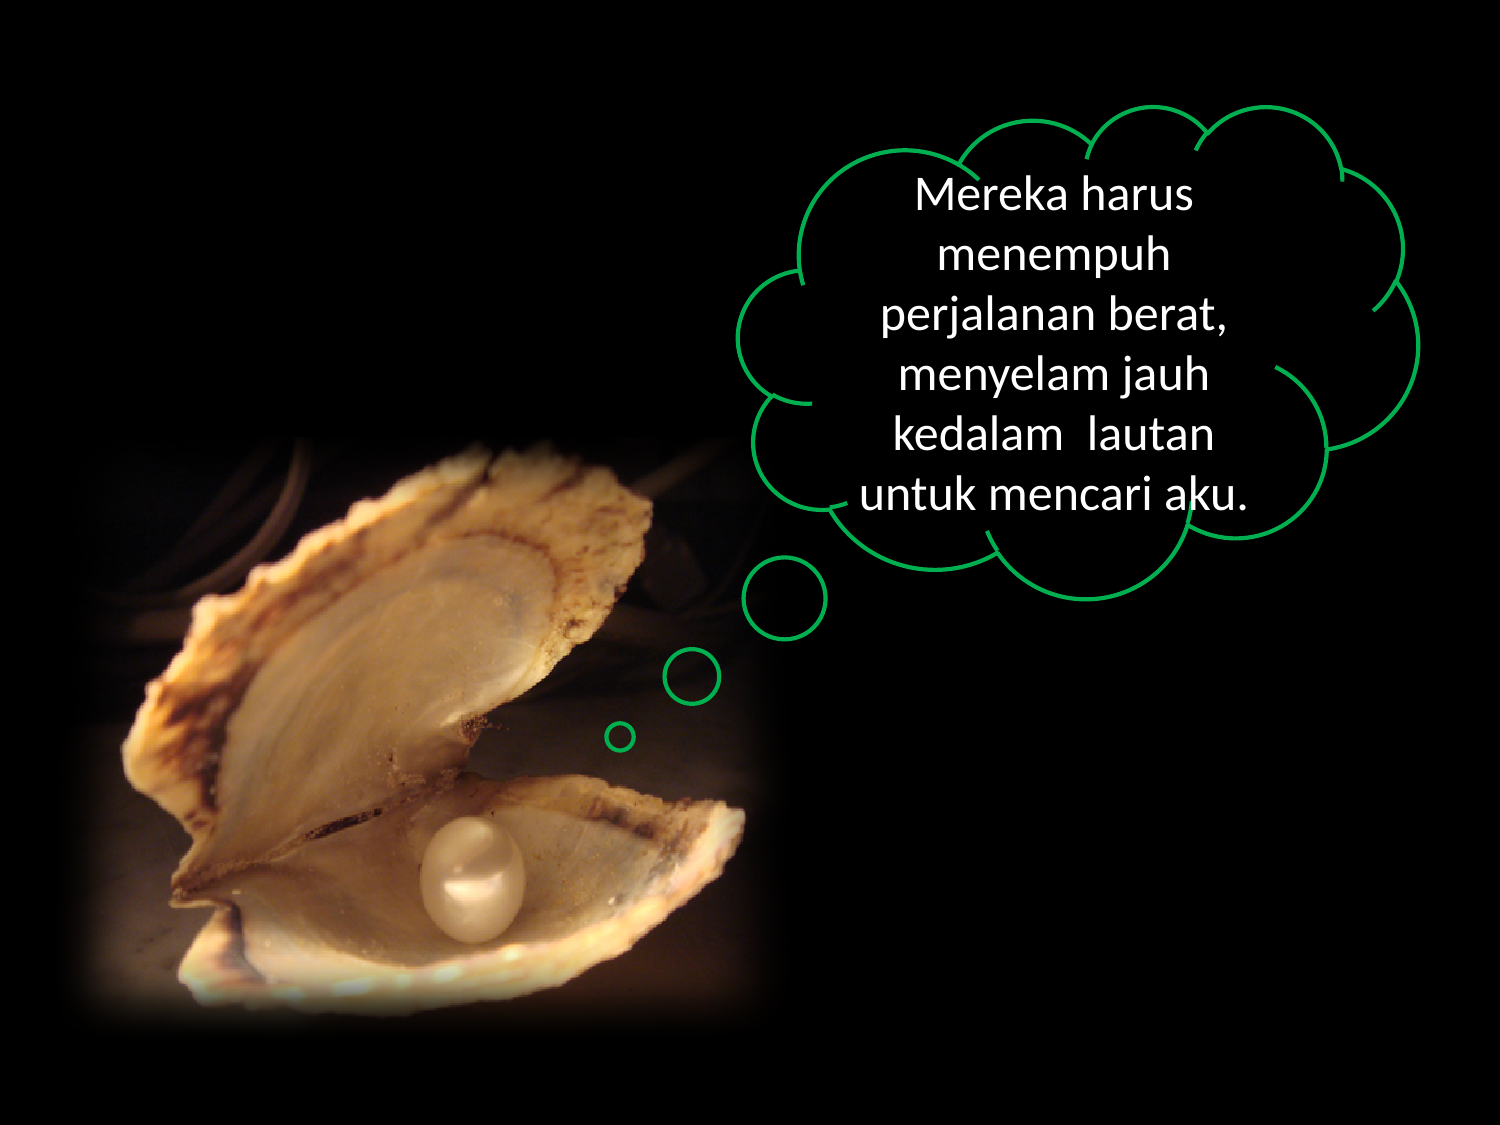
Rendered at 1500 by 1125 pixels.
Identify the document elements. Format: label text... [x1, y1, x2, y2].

text_box Mereka harus menempuh perjalanan berat, menyelam jauh kedalam lautan untuk mencari aku. [735, 104, 1421, 602]
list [46, 412, 804, 1044]
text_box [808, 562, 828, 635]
